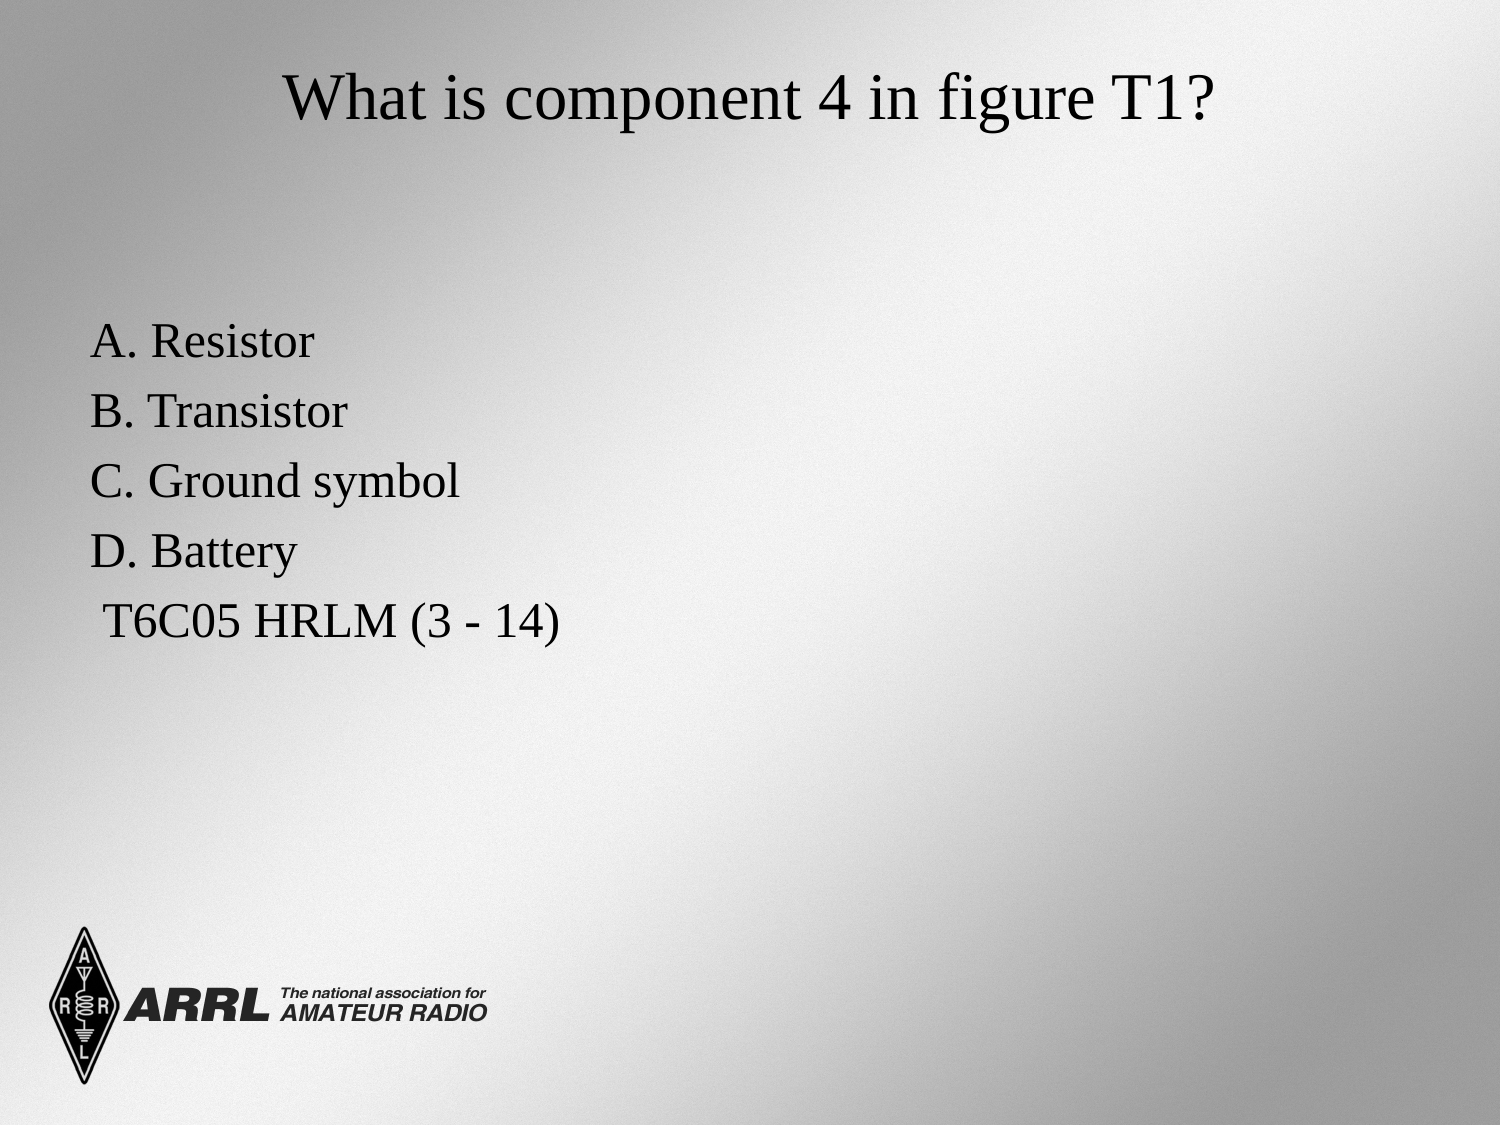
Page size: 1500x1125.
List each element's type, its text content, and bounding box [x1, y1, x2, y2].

title What is component 4 in figure T1? [75, 45, 1425, 233]
picture [0, 0, 1500, 1125]
list A. Resistor B. Transistor C. Ground symbol D. Battery T6C05 HRLM (3 - 14) [75, 299, 1425, 1005]
